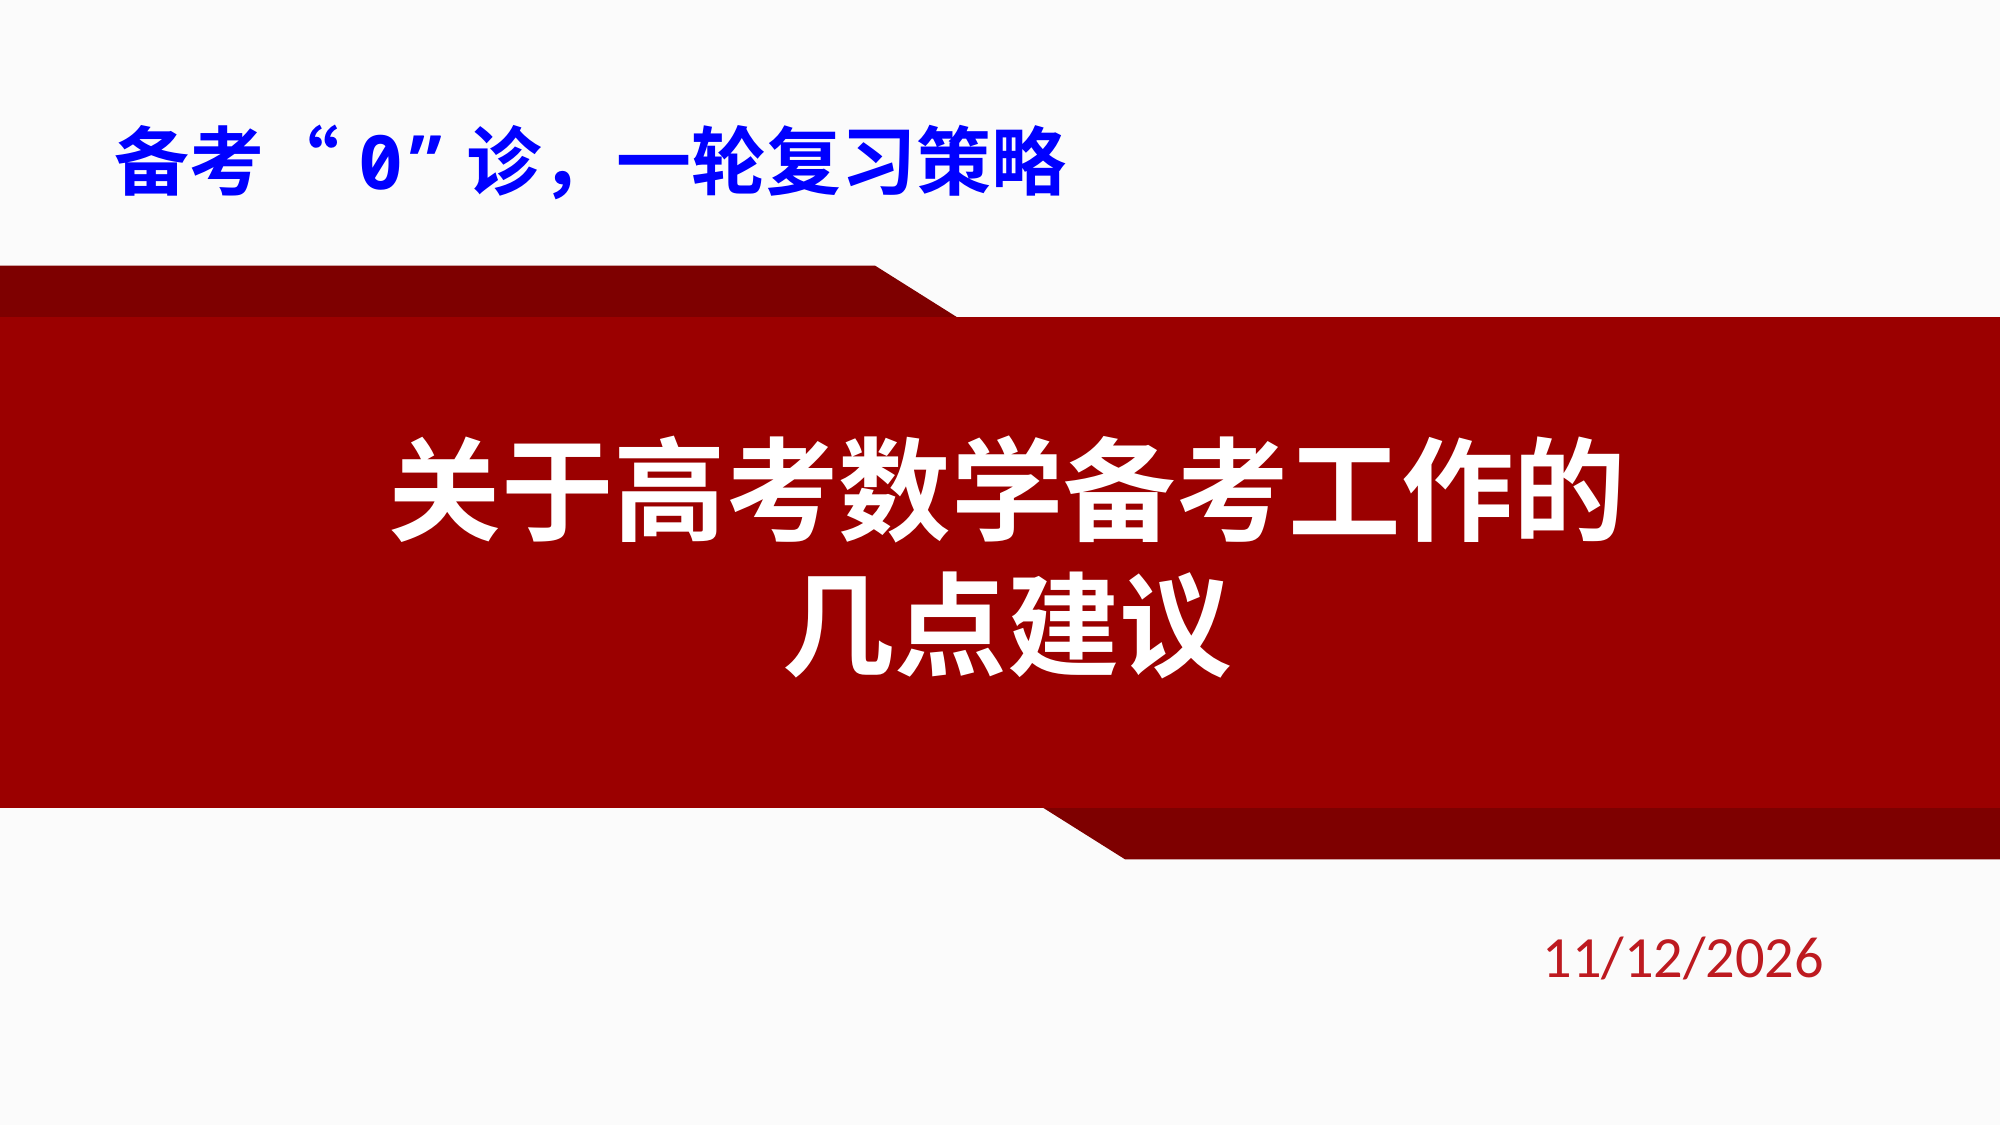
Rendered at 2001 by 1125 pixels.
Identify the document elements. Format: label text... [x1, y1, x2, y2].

text_box [1043, 809, 2000, 861]
text_box [0, 0, 2000, 316]
text_box 备考“0”诊，一轮复习策略 [100, 107, 1081, 213]
text_box [1528, 911, 1874, 997]
text_box [0, 264, 958, 316]
text_box [0, 316, 2000, 809]
text_box [0, 809, 2000, 1125]
text_box 关于高考数学备考工作的 几点建议 [213, 412, 1801, 698]
